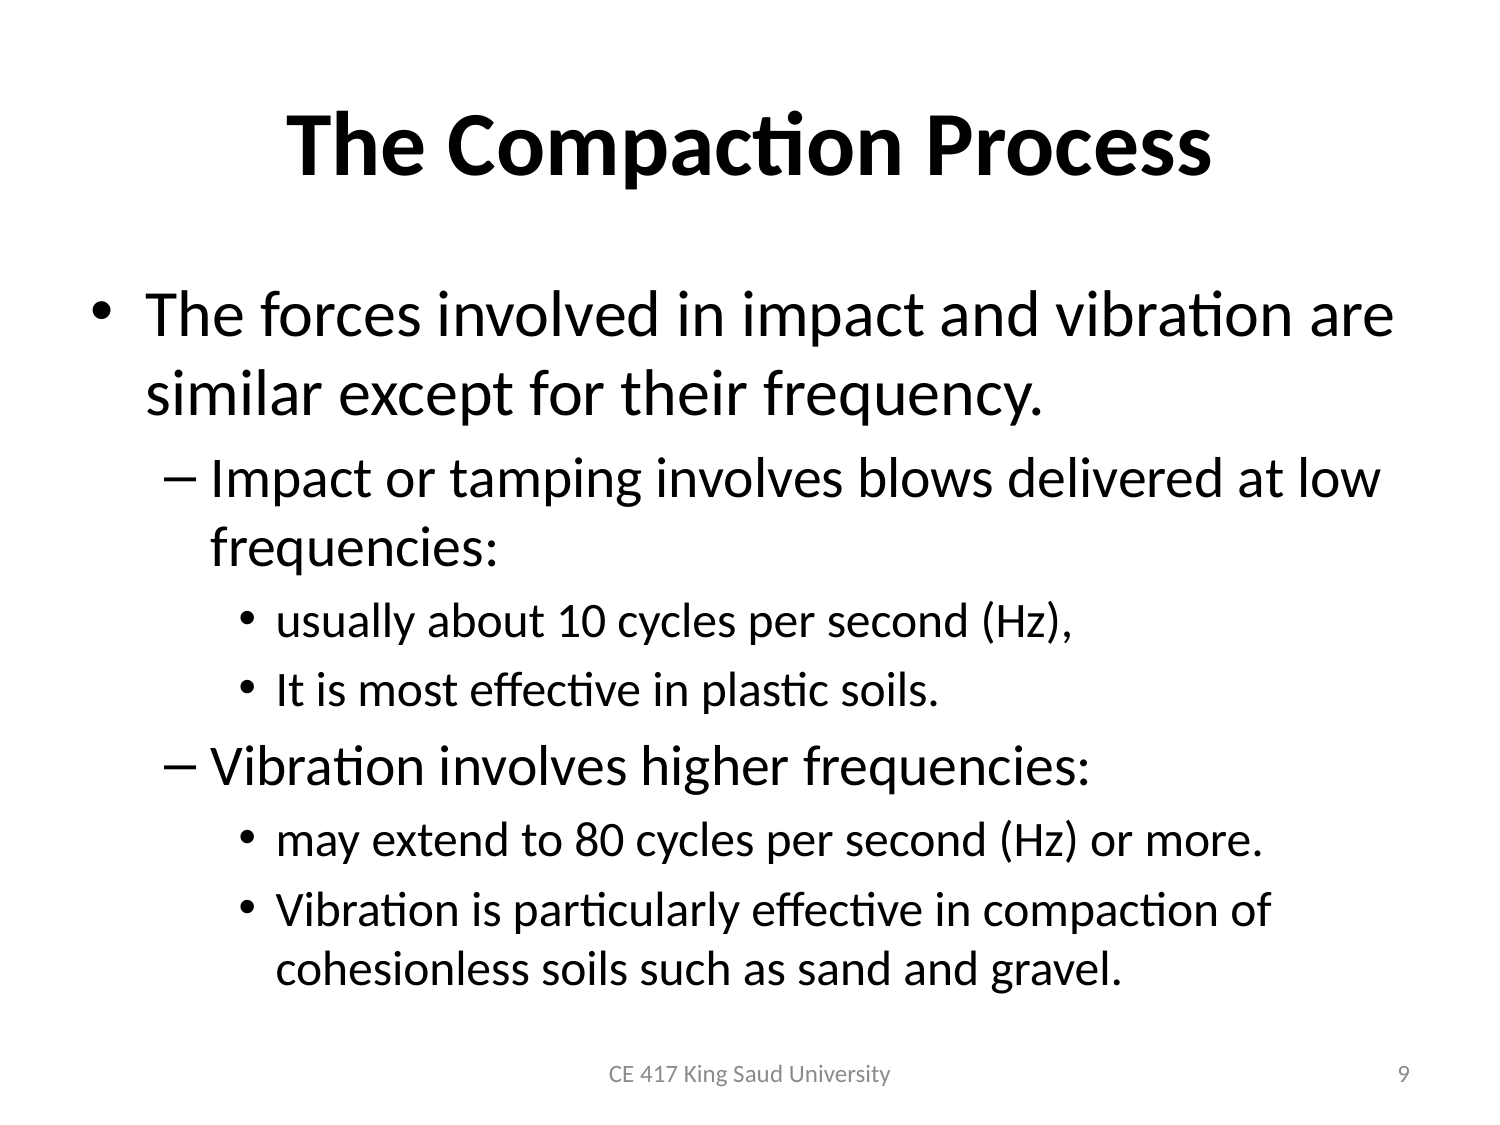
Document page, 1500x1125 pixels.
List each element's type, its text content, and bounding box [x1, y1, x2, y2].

slide_number 9 [1074, 1042, 1425, 1103]
title The Compaction Process [75, 45, 1425, 233]
list The forces involved in impact and vibration are similar except for their frequency. Impact or tamping involves blows delivered at low frequencies: usually about 10 cycles per second (Hz), It is most effective in plastic soils. Vibration involves higher frequencies: may extend to 80 cycles per second (Hz) or more. Vibration is particularly effective in compaction of cohesionless soils such as sand and gravel. [75, 262, 1425, 1005]
footer CE 417 King Saud University [512, 1042, 988, 1103]
